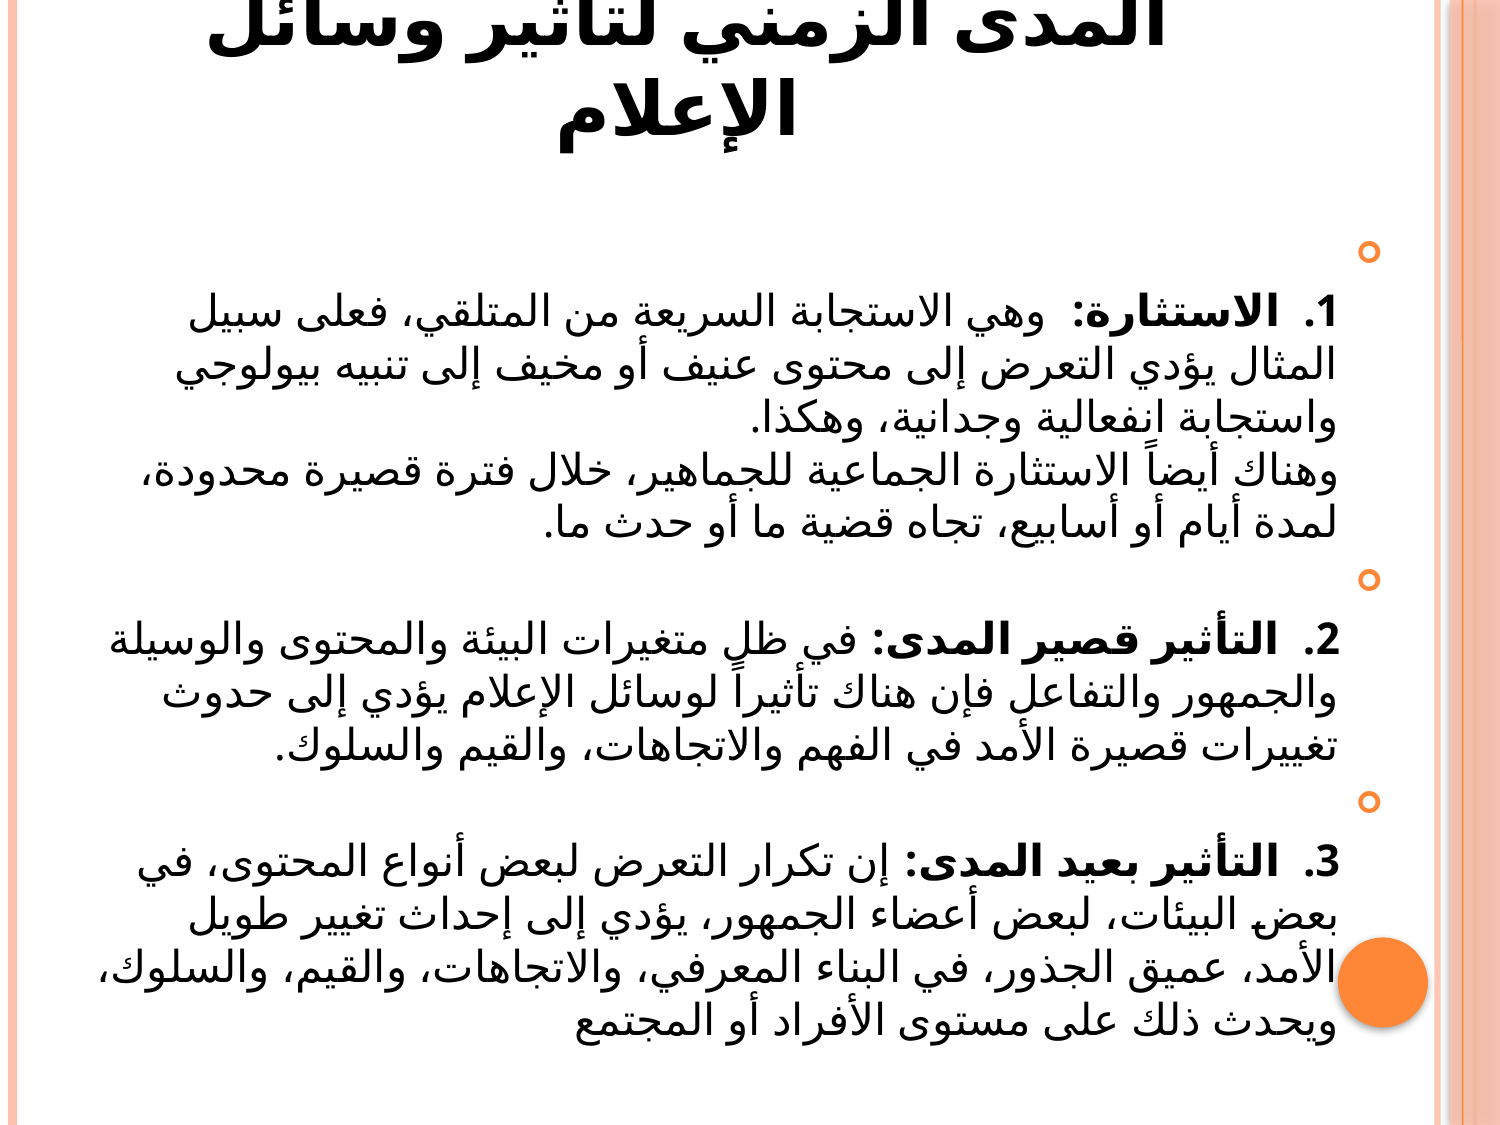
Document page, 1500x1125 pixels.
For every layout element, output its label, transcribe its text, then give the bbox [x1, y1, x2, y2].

title المدى الزمني لتأثير وسائل الإعلام [75, 45, 1300, 222]
list 1. الاستثارة: وهي الاستجابة السريعة من المتلقي، فعلى سبيل المثال يؤدي التعرض إلى محتوى عنيف أو مخيف إلى تنبيه بيولوجي واستجابة انفعالية وجدانية، وهكذا. وهناك أيضاً الاستثارة الجماعية للجماهير، خلال فترة قصيرة محدودة، لمدة أيام أو أسابيع، تجاه قضية ما أو حدث ما. 2. التأثير قصير المدى: في ظل متغيرات البيئة والمحتوى والوسيلة والجمهور والتفاعل فإن هناك تأثيراً لوسائل الإعلام يؤدي إلى حدوث تغييرات قصيرة الأمد في الفهم والاتجاهات، والقيم والسلوك. 3. التأثير بعيد المدى: إن تكرار التعرض لبعض أنواع المحتوى، في بعض البيئات، لبعض أعضاء الجمهور، يؤدي إلى إحداث تغيير طويل الأمد، عميق الجذور، في البناء المعرفي، والاتجاهات، والقيم، والسلوك، ويحدث ذلك على مستوى الأفراد أو المجتمع [75, 222, 1395, 1090]
